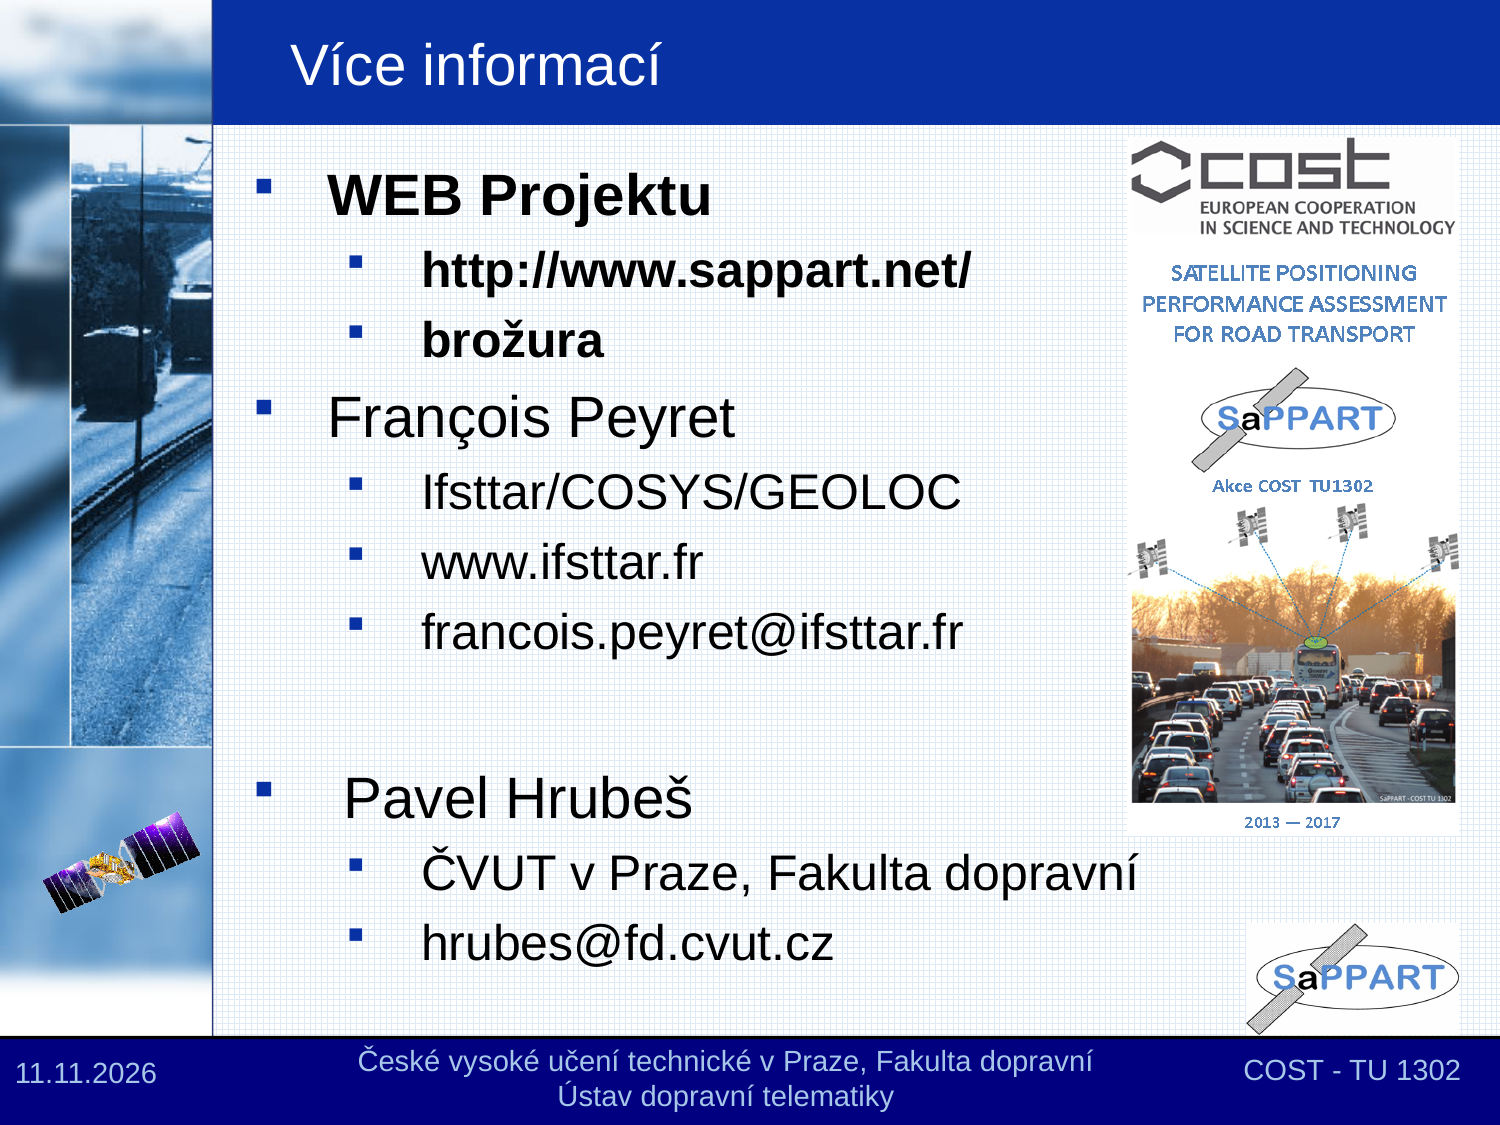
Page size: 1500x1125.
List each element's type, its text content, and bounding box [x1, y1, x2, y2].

picture [1246, 923, 1459, 1035]
title Více informací [275, 0, 1500, 125]
picture [1126, 136, 1459, 836]
picture [0, 0, 211, 1035]
list WEB Projektu http://www.sappart.net/ brožura François Peyret Ifsttar/COSYS/GEOLOC www.ifsttar.fr francois.peyret@ifsttar.fr Pavel Hrubeš ČVUT v Praze, Fakulta dopravní hrubes@fd.cvut.cz [237, 149, 1450, 1000]
